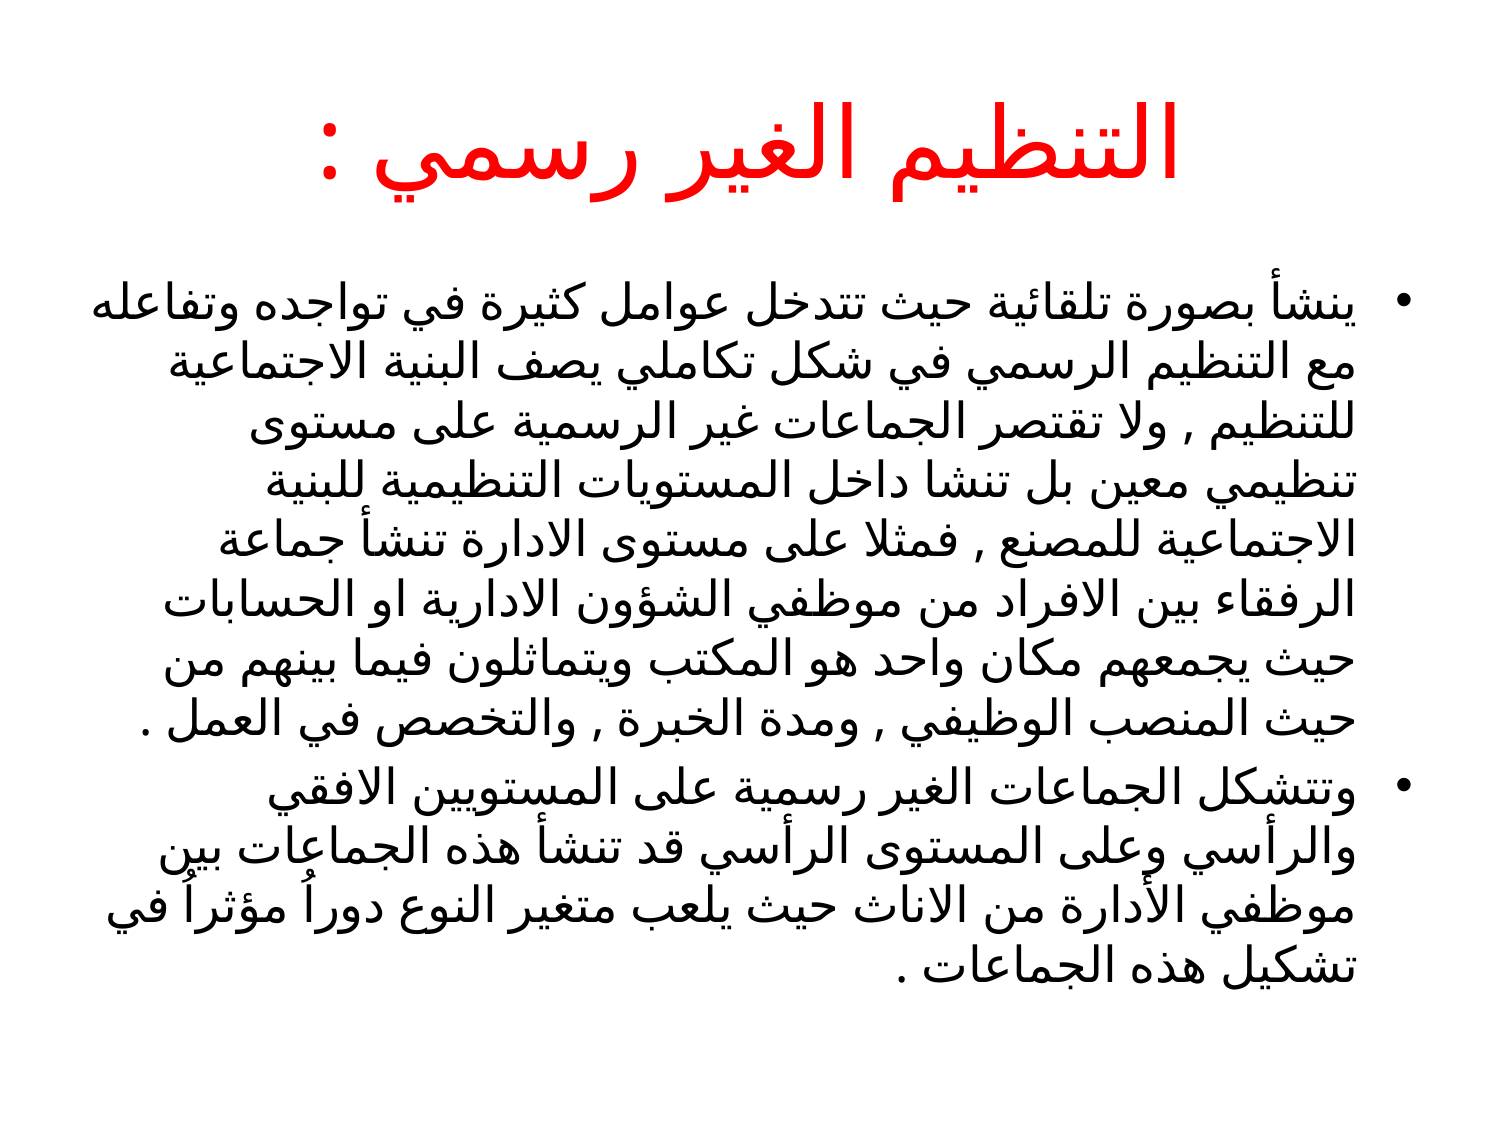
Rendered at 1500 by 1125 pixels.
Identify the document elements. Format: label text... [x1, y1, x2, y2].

title التنظيم الغير رسمي : [75, 45, 1425, 233]
list ينشأ بصورة تلقائية حيث تتدخل عوامل كثيرة في تواجده وتفاعله مع التنظيم الرسمي في شكل تكاملي يصف البنية الاجتماعية للتنظيم , ولا تقتصر الجماعات غير الرسمية على مستوى تنظيمي معين بل تنشا داخل المستويات التنظيمية للبنية الاجتماعية للمصنع , فمثلا على مستوى الادارة تنشأ جماعة الرفقاء بين الافراد من موظفي الشؤون الادارية او الحسابات حيث يجمعهم مكان واحد هو المكتب ويتماثلون فيما بينهم من حيث المنصب الوظيفي , ومدة الخبرة , والتخصص في العمل . وتتشكل الجماعات الغير رسمية على المستويين الافقي والرأسي وعلى المستوى الرأسي قد تنشأ هذه الجماعات بين موظفي الأدارة من الاناث حيث يلعب متغير النوع دوراُ مؤثراُ في تشكيل هذه الجماعات . [75, 262, 1425, 1005]
